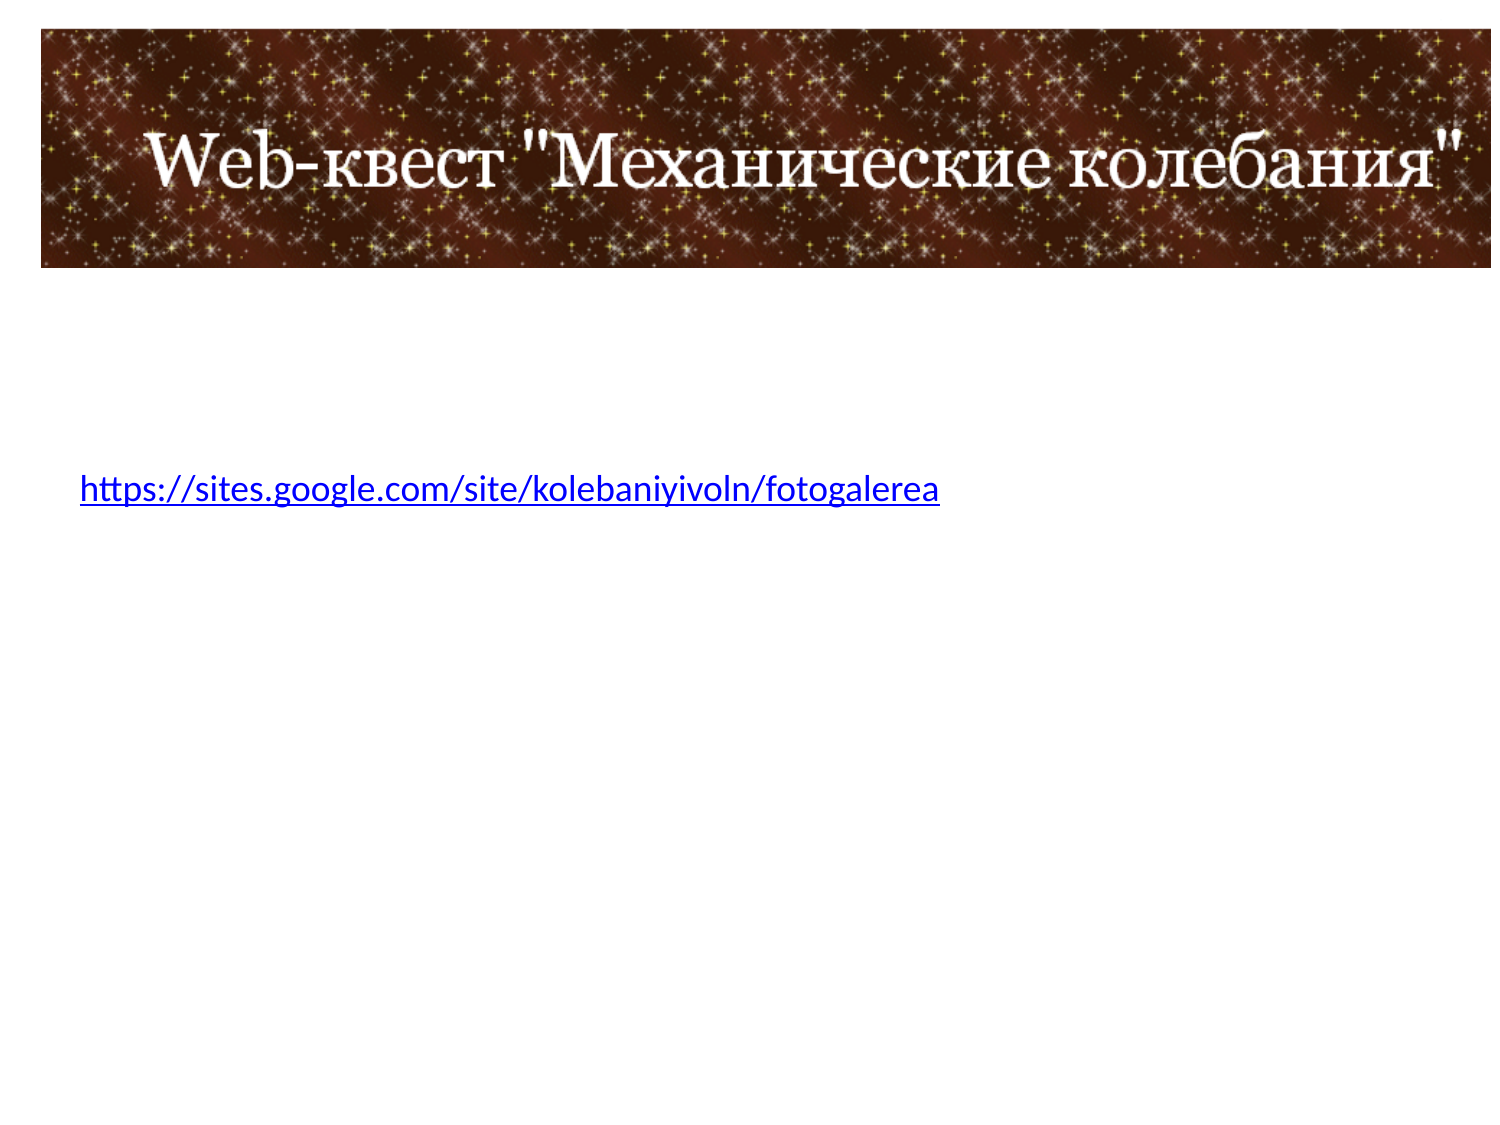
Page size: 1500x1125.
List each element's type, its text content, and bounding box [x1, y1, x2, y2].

text_box https://sites.google.com/site/kolebaniyivoln/fotogalerea [64, 456, 1161, 561]
picture [41, 18, 1491, 268]
